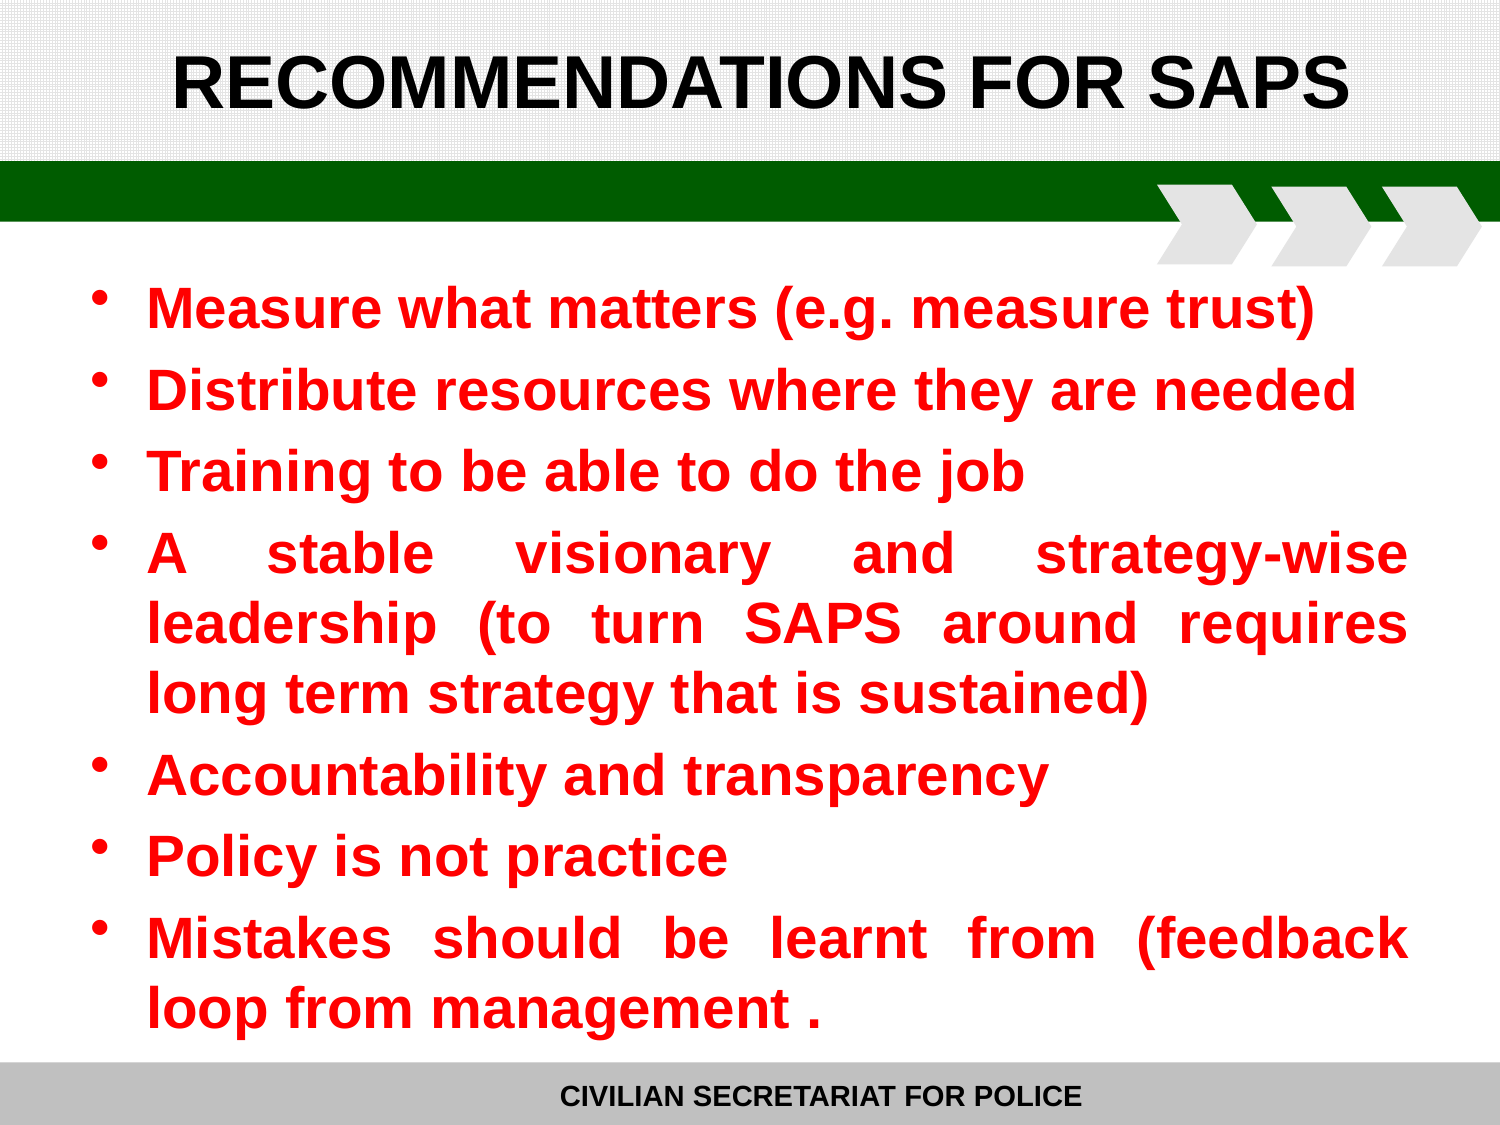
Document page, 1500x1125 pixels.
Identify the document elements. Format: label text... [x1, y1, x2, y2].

title RECOMMENDATIONS FOR SAPS [87, 19, 1437, 138]
list Measure what matters (e.g. measure trust) Distribute resources where they are needed Training to be able to do the job A stable visionary and strategy-wise leadership (to turn SAPS around requires long term strategy that is sustained) Accountability and transparency Policy is not practice Mistakes should be learnt from (feedback loop from management . [75, 262, 1425, 1005]
